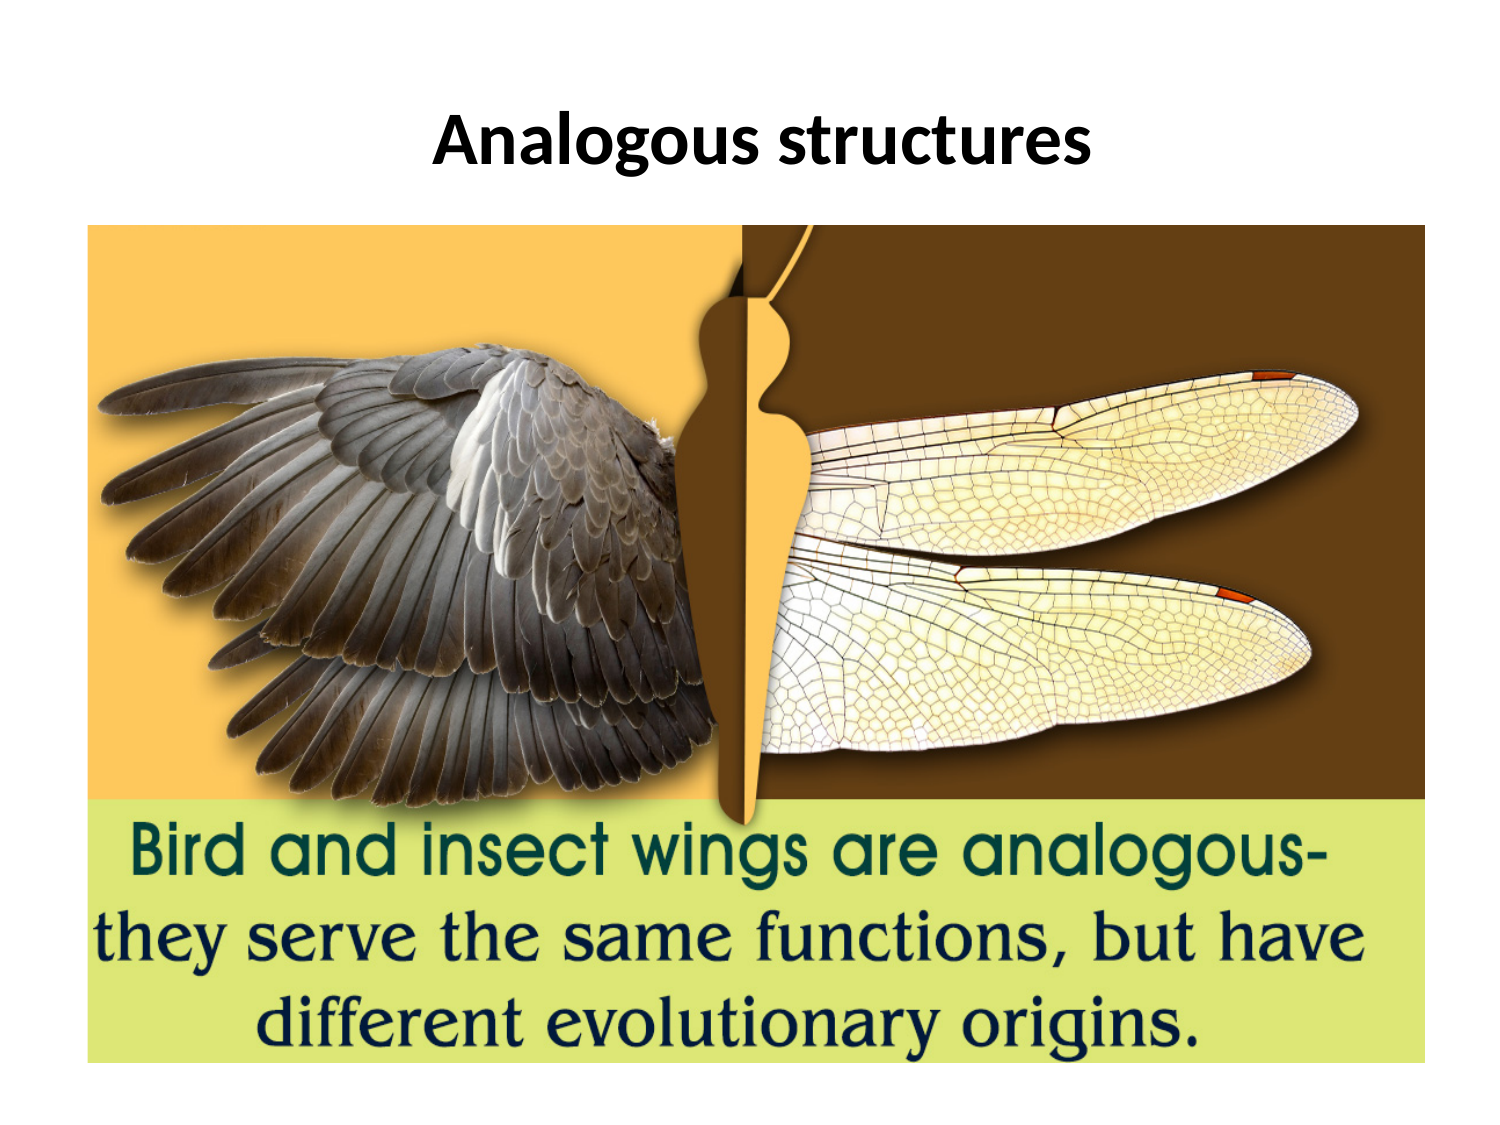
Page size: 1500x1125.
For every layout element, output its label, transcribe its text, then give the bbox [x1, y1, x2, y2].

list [87, 224, 1426, 1063]
title Analogous structures [87, 0, 1438, 188]
